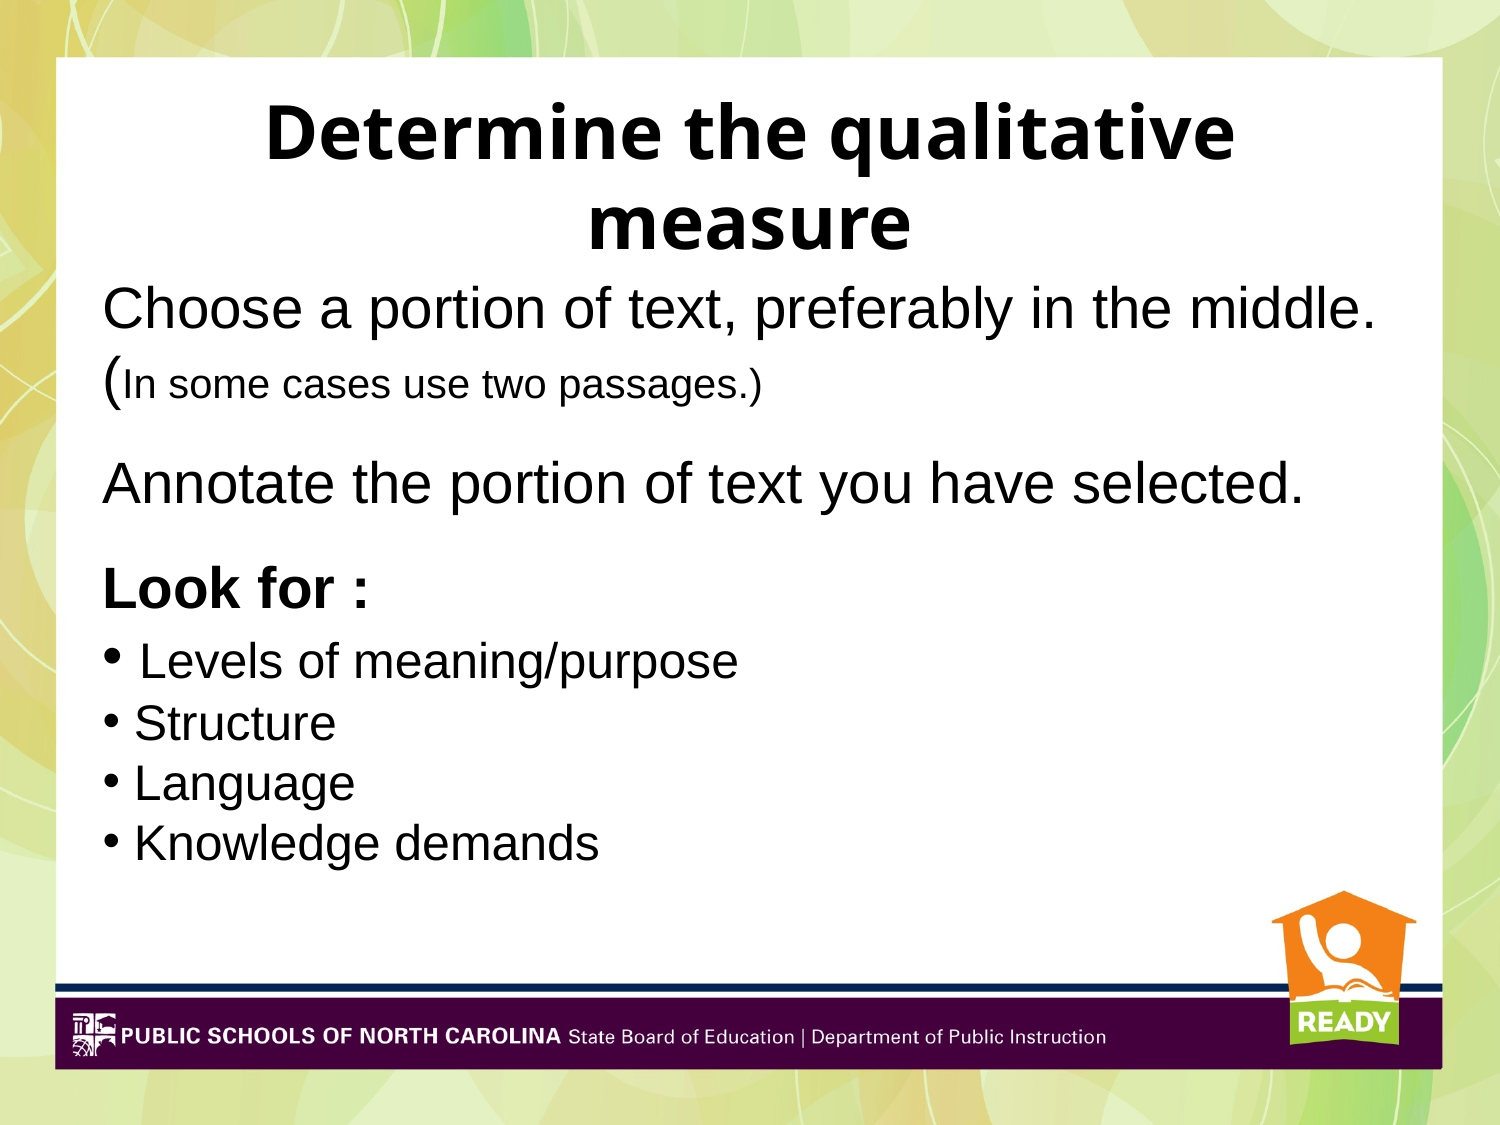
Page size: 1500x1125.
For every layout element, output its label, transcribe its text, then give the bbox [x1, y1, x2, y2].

title Determine the qualitative measure [87, 49, 1413, 262]
picture [0, 0, 1500, 1125]
list Choose a portion of text, preferably in the middle. (In some cases use two passages.) Annotate the portion of text you have selected. Look for : Levels of meaning/purpose Structure Language Knowledge demands [87, 262, 1413, 988]
